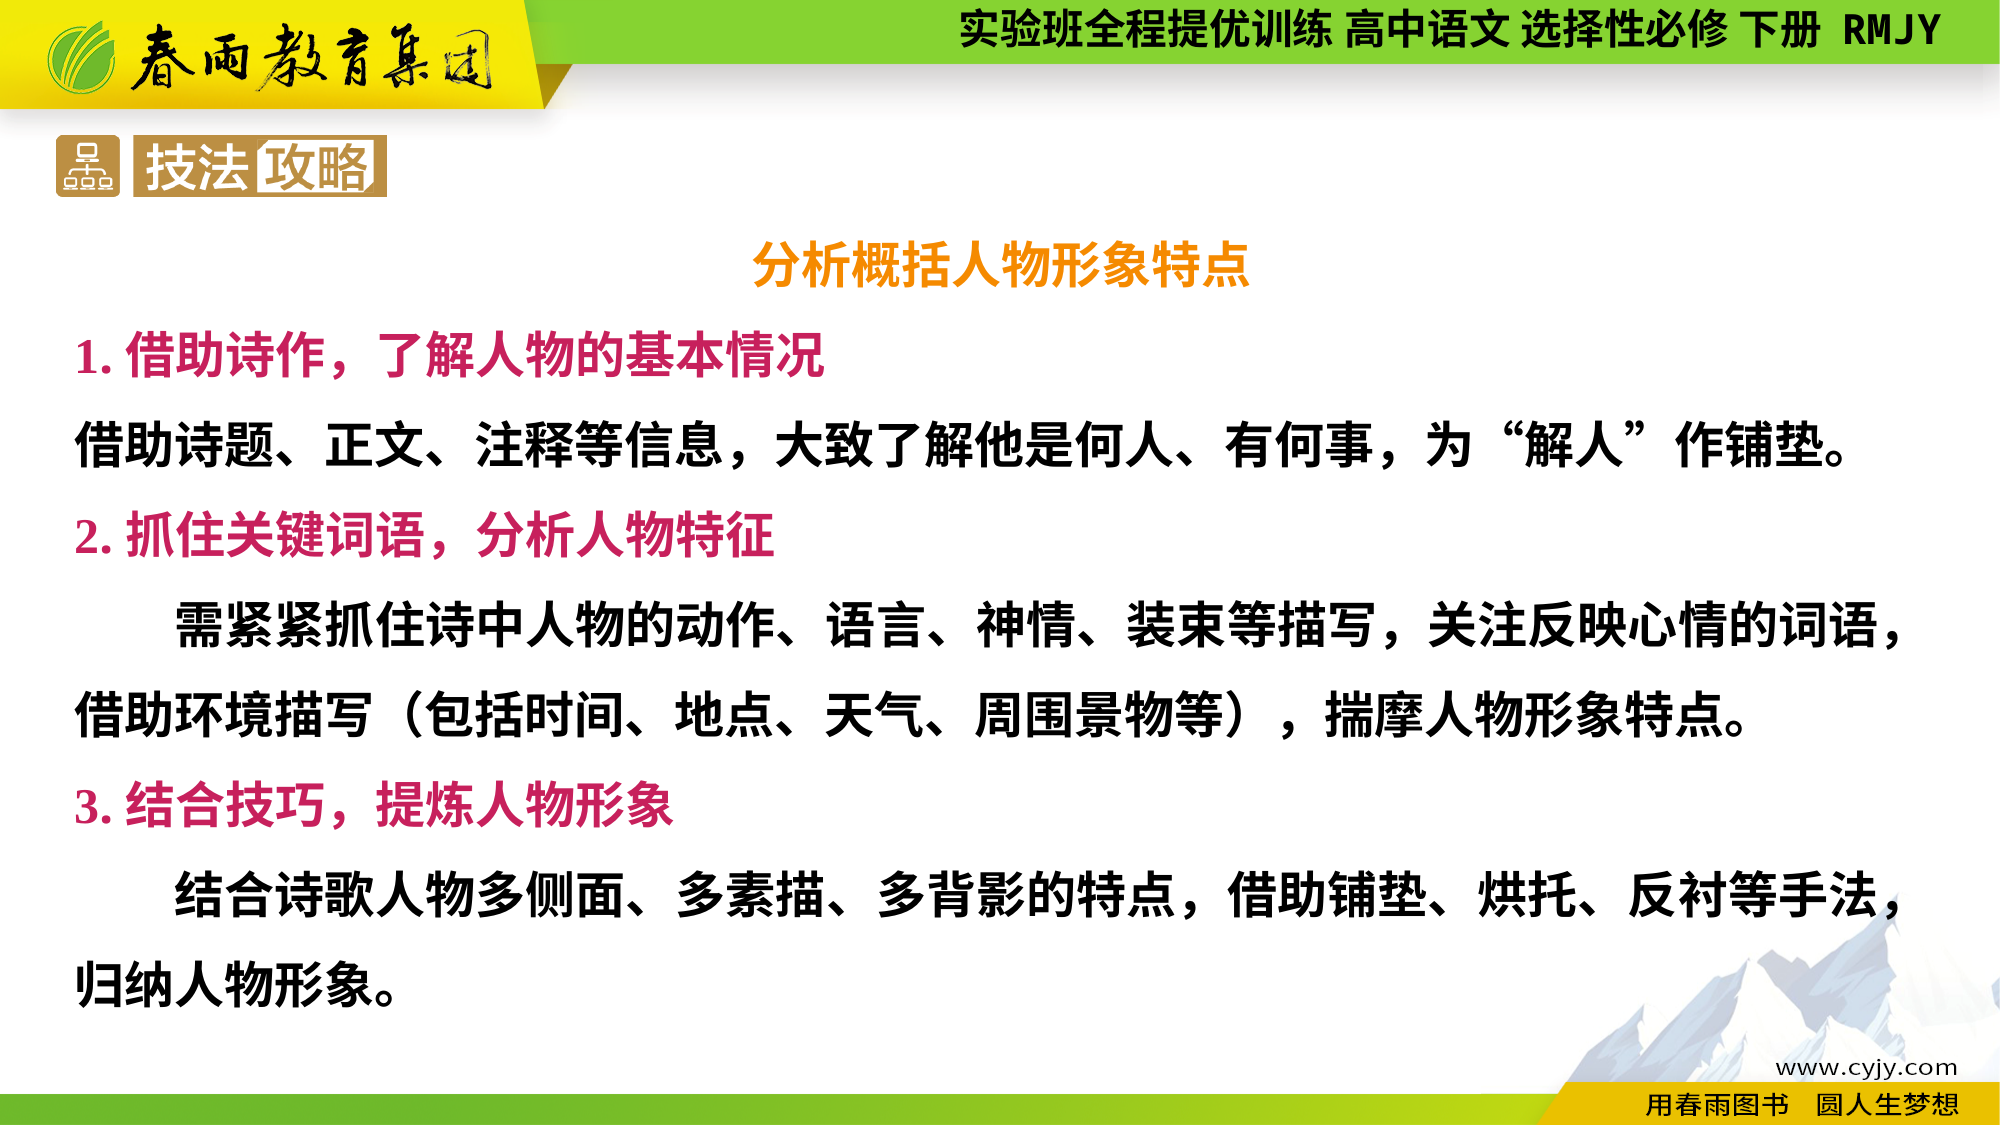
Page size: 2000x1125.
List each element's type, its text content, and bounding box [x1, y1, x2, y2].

list 分析概括人物形象特点 1.借助诗作，了解人物的基本情况 借助诗题、正文、注释等信息，大致了解他是何人、有何事，为“解人”作铺垫。 2.抓住关键词语，分析人物特征 需紧紧抓住诗中人物的动作、语言、神情、装束等描写，关注反映心情的词语，借助环境描写（包括时间、地点、天气、周围景物等），揣摩人物形象特点。 3.结合技巧，提炼人物形象 结合诗歌人物多侧面、多素描、多背影的特点，借助铺垫、烘托、反衬等手法，归纳人物形象。 [59, 196, 1944, 1030]
picture [0, 0, 2000, 1125]
